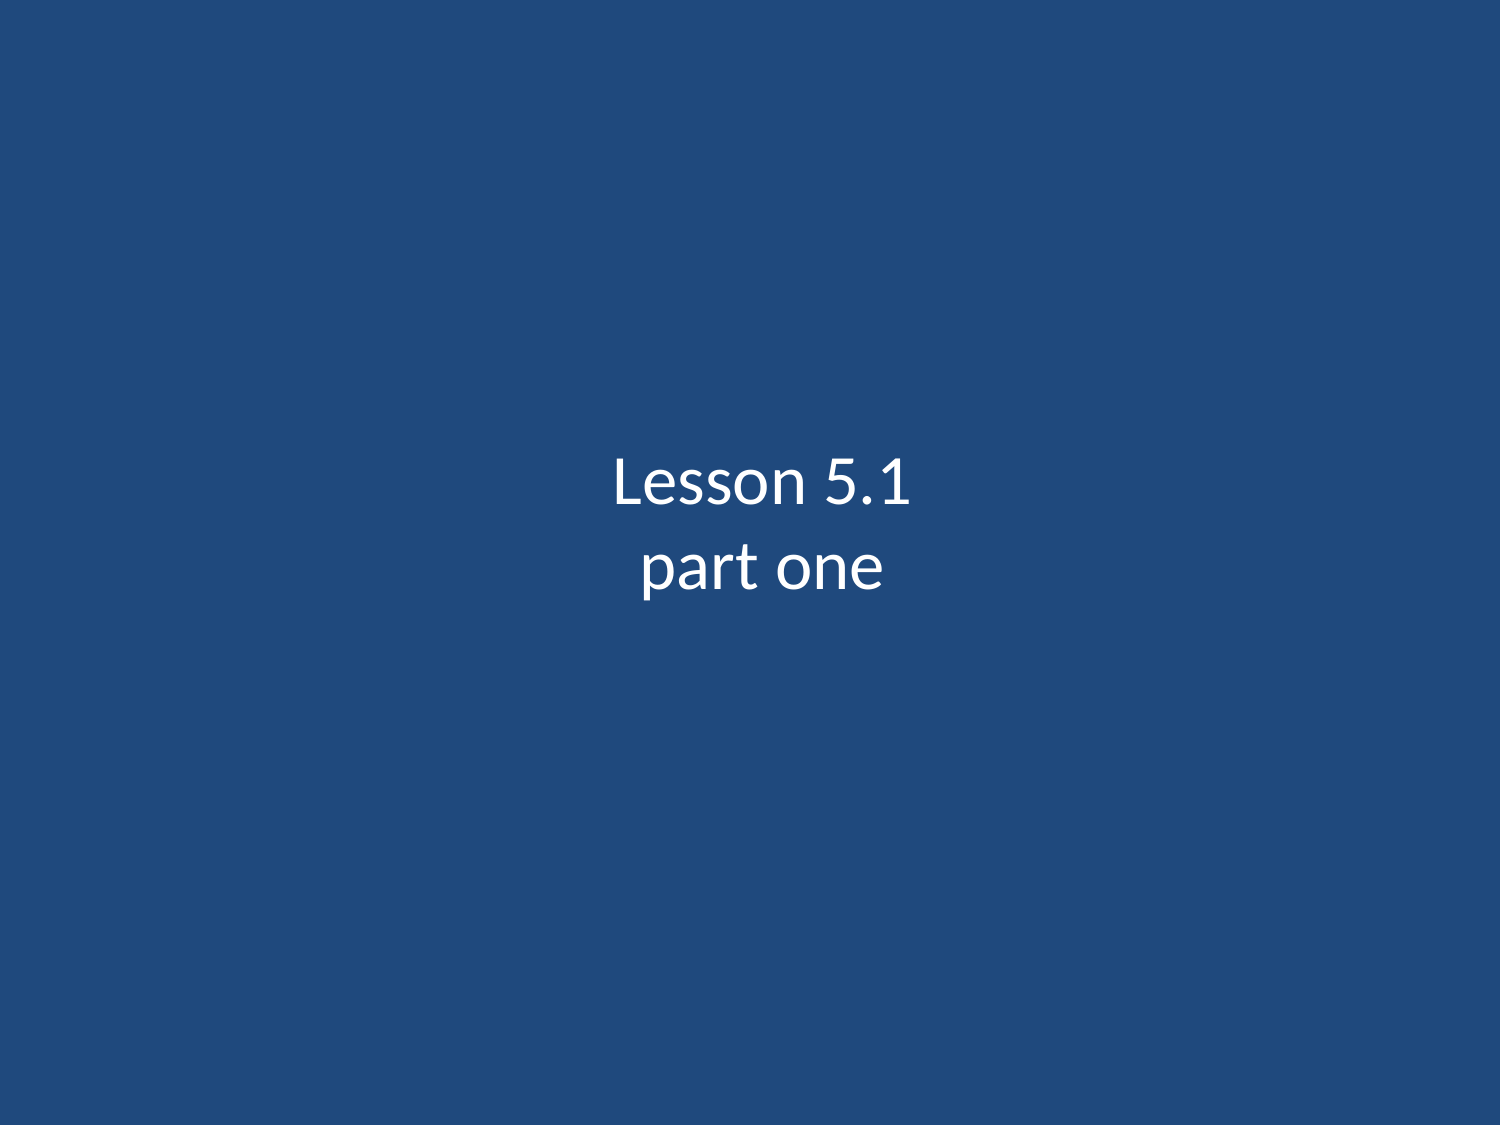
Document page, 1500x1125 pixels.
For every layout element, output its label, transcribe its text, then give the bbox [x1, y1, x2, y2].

title Lesson 5.1 part one [87, 425, 1438, 613]
